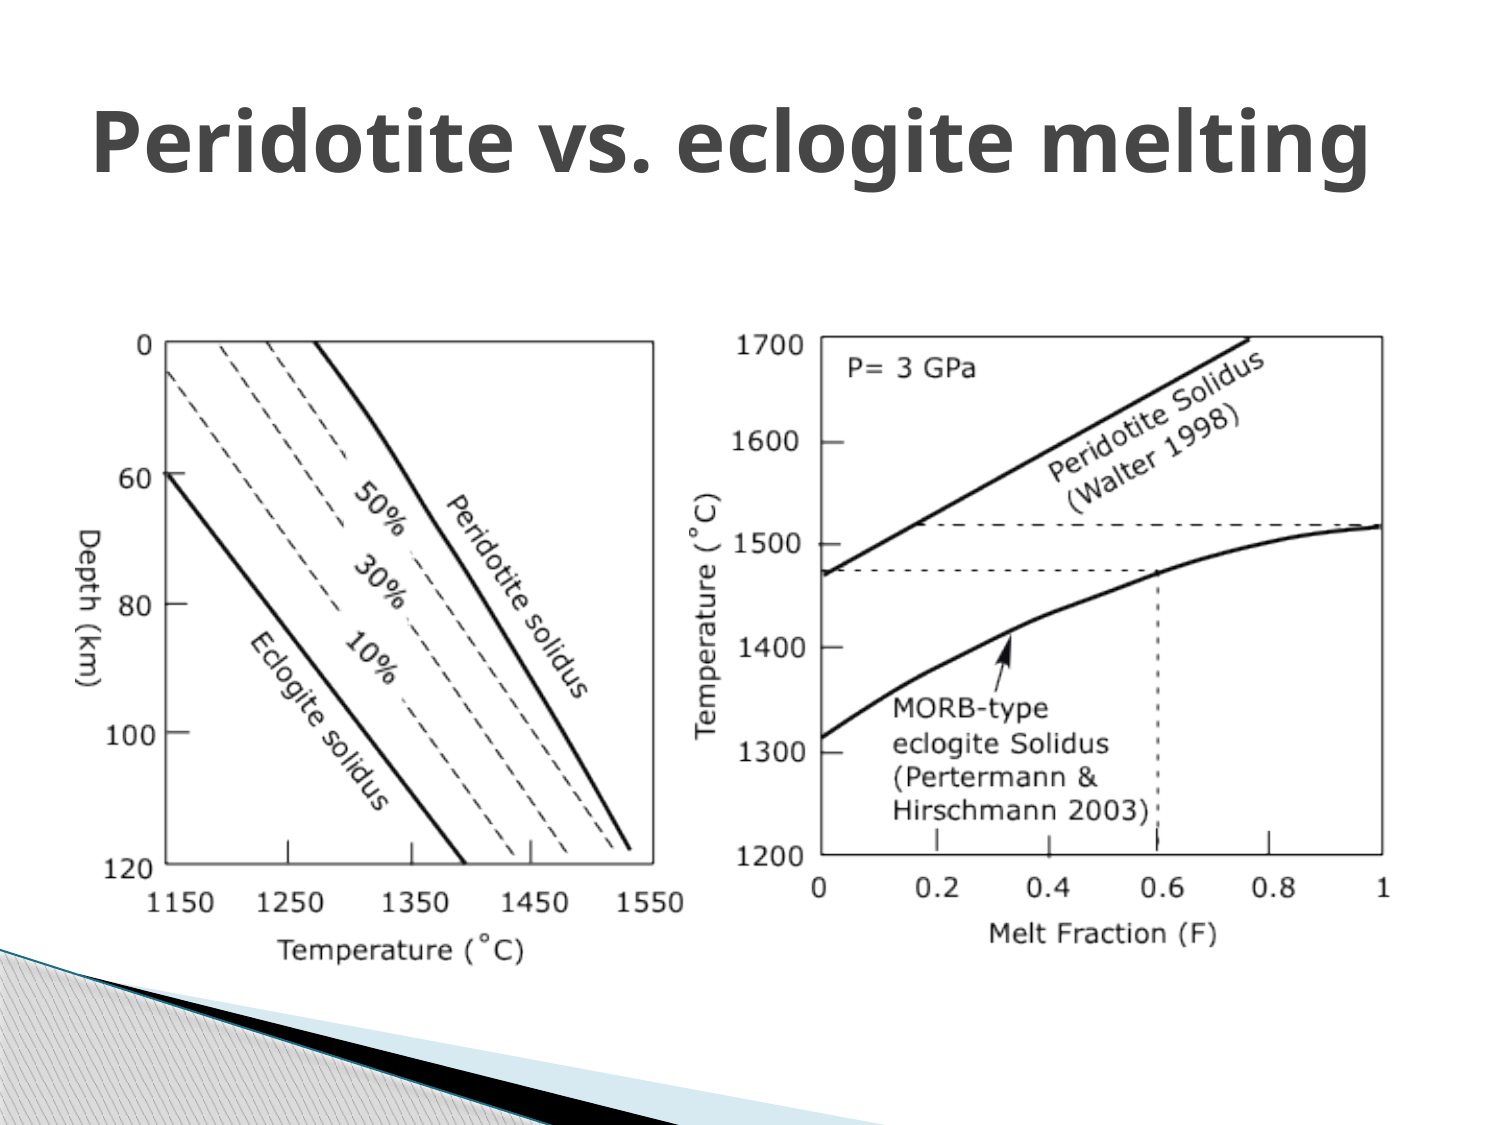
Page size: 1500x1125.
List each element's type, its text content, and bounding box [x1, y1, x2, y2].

picture [74, 326, 1397, 969]
title Peridotite vs. eclogite melting [75, 45, 1425, 233]
